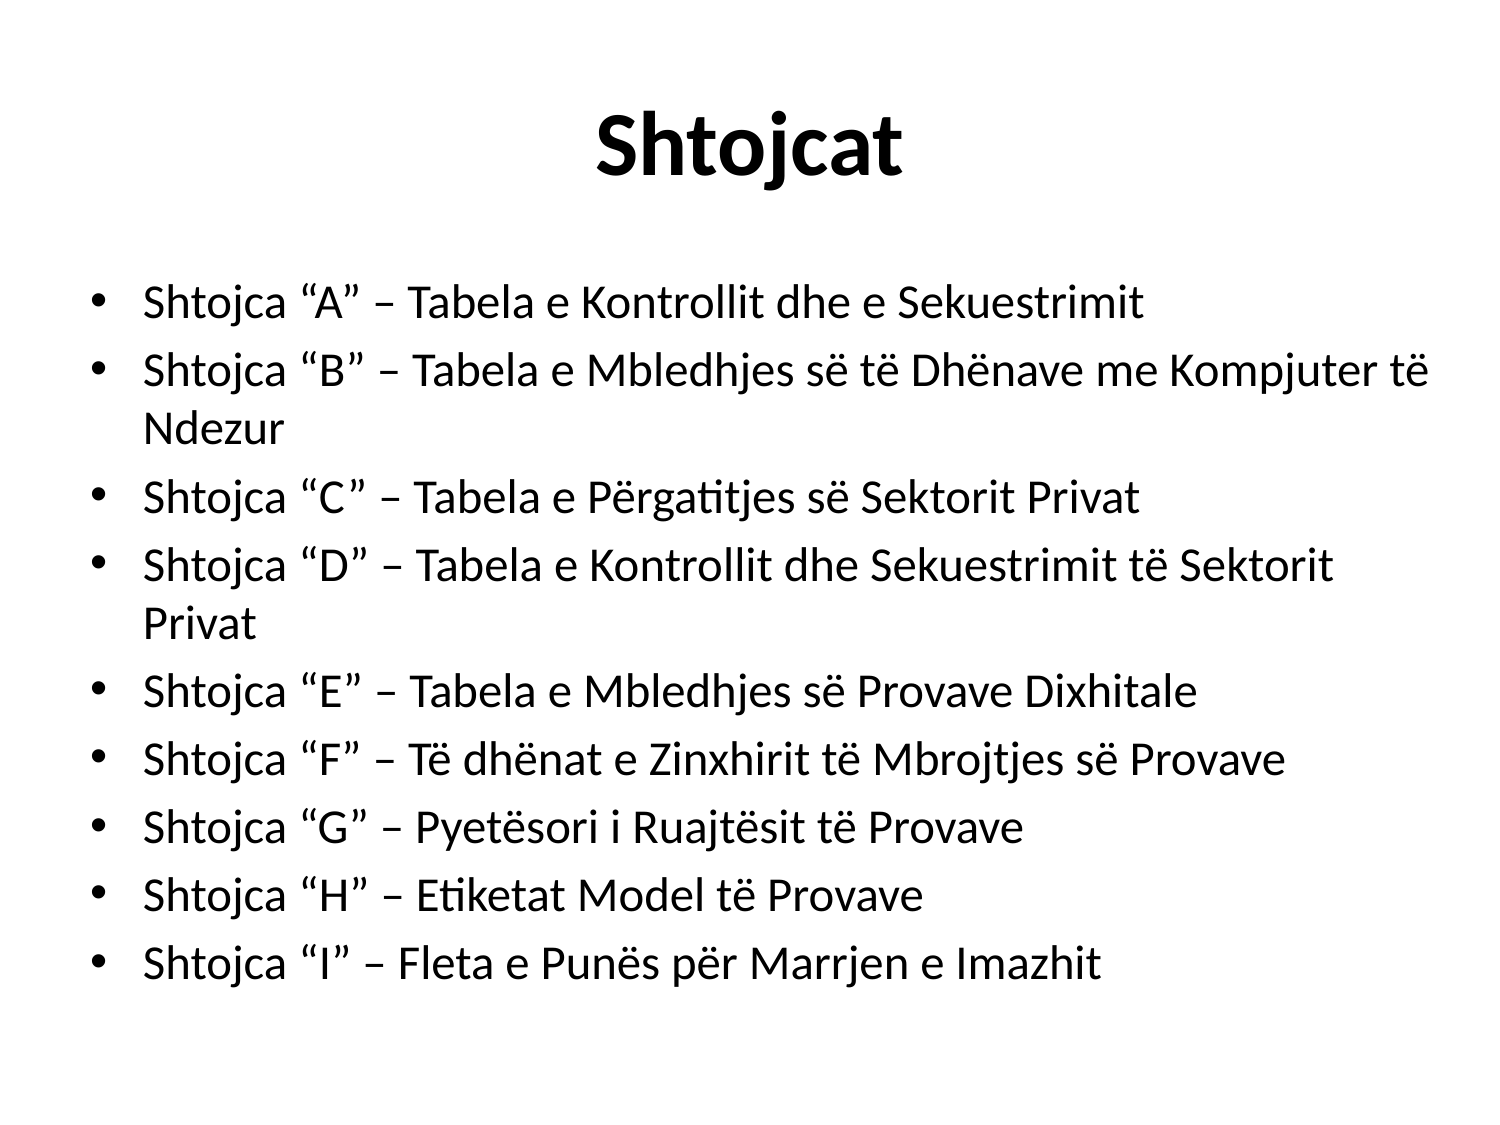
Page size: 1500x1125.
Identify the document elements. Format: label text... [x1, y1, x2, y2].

title Shtojcat [75, 45, 1425, 233]
list Shtojca “A” – Tabela e Kontrollit dhe e Sekuestrimit Shtojca “B” – Tabela e Mbledhjes së të Dhënave me Kompjuter të Ndezur Shtojca “C” – Tabela e Përgatitjes së Sektorit Privat Shtojca “D” – Tabela e Kontrollit dhe Sekuestrimit të Sektorit Privat Shtojca “E” – Tabela e Mbledhjes së Provave Dixhitale Shtojca “F” – Të dhënat e Zinxhirit të Mbrojtjes së Provave Shtojca “G” – Pyetësori i Ruajtësit të Provave Shtojca “H” – Etiketat Model të Provave Shtojca “I” – Fleta e Punës për Marrjen e Imazhit [75, 262, 1471, 1005]
